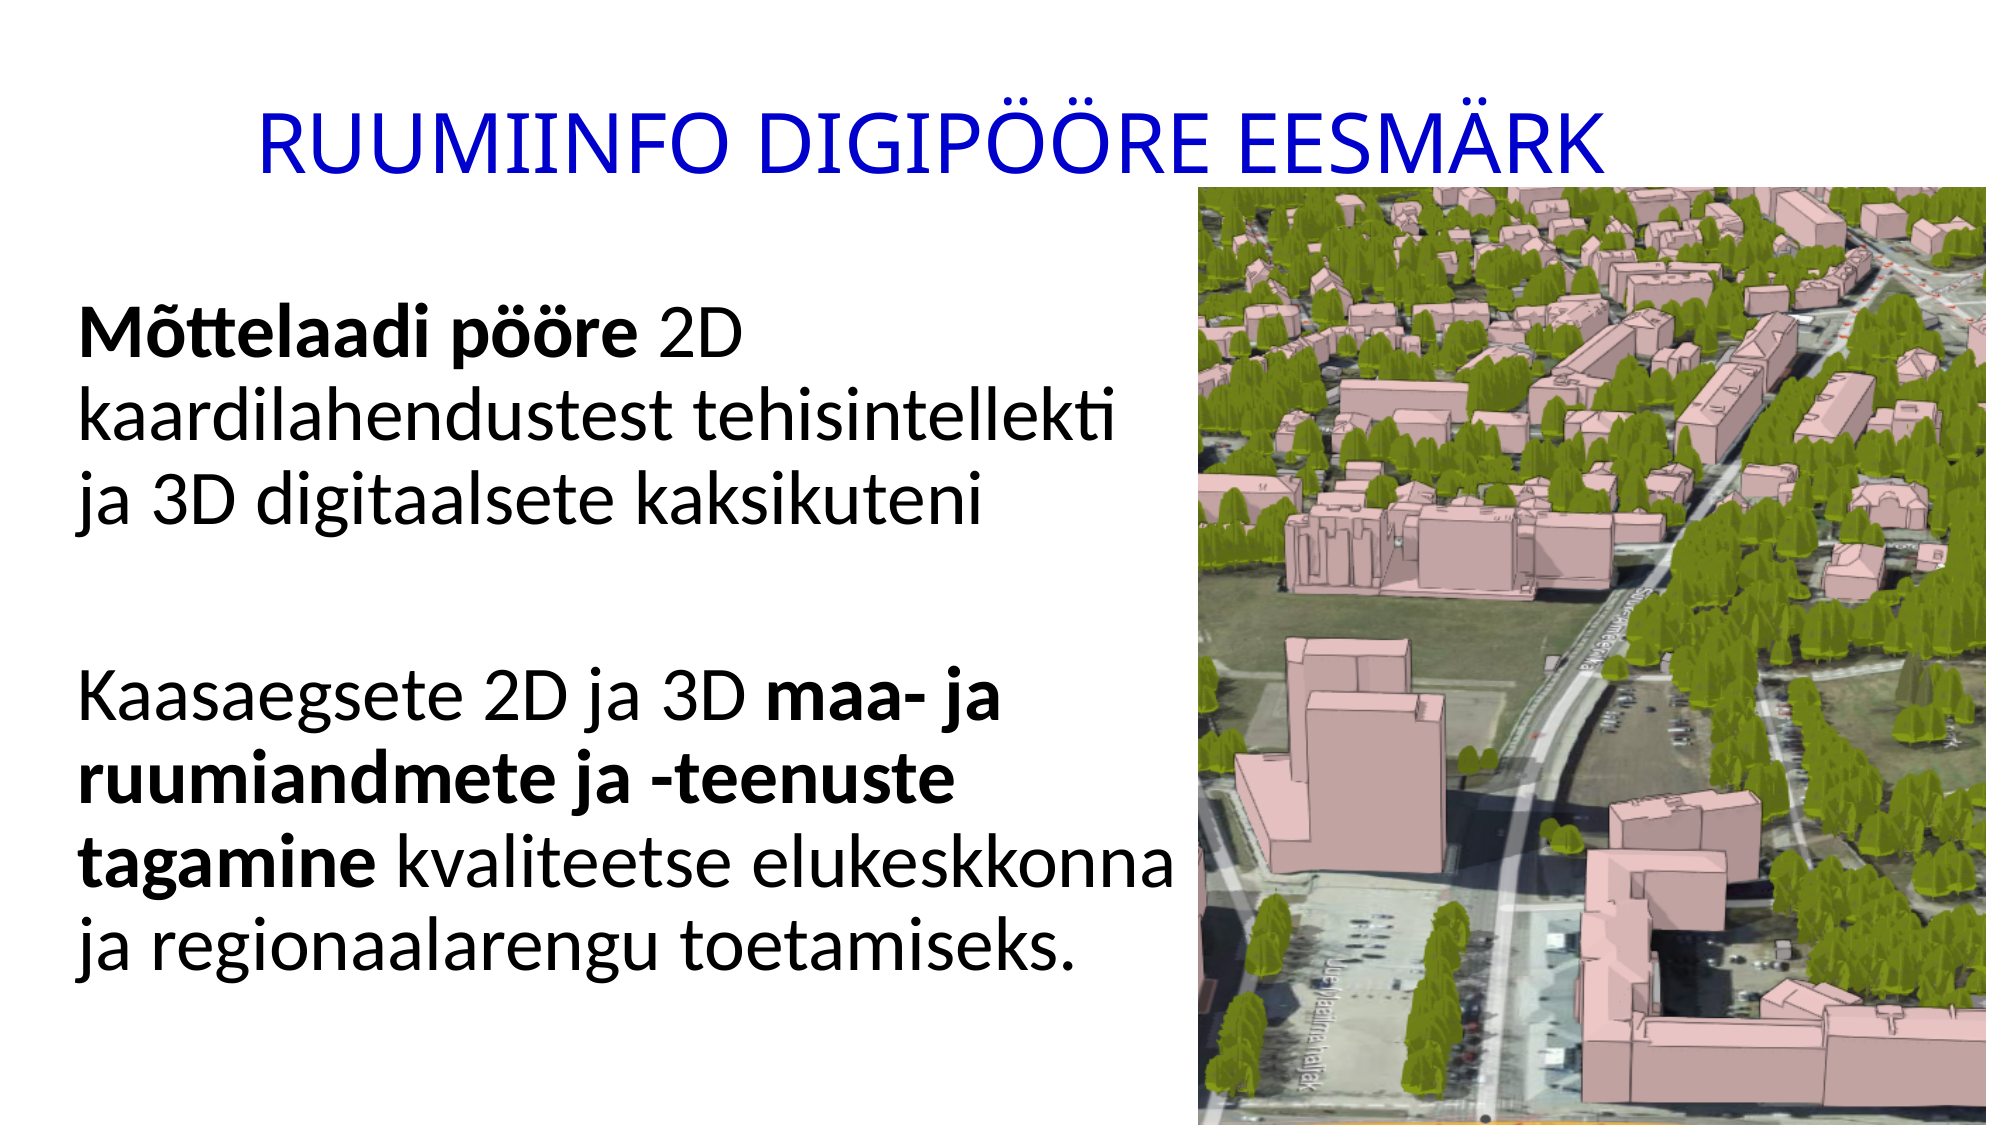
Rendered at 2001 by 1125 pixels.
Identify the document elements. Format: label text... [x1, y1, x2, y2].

list Mõttelaadi pööre 2D kaardilahendustest tehisintellekti ja 3D digitaalsete kaksikuteni Kaasaegsete 2D ja 3D maa- ja ruumiandmete ja -teenuste tagamine kvaliteetse elukeskkonna ja regionaalarengu toetamiseks. [62, 282, 1198, 1029]
title RUUMIINFO DIGIPÖÖRE EESMÄRK [82, 37, 1779, 256]
picture [1198, 187, 1986, 1125]
